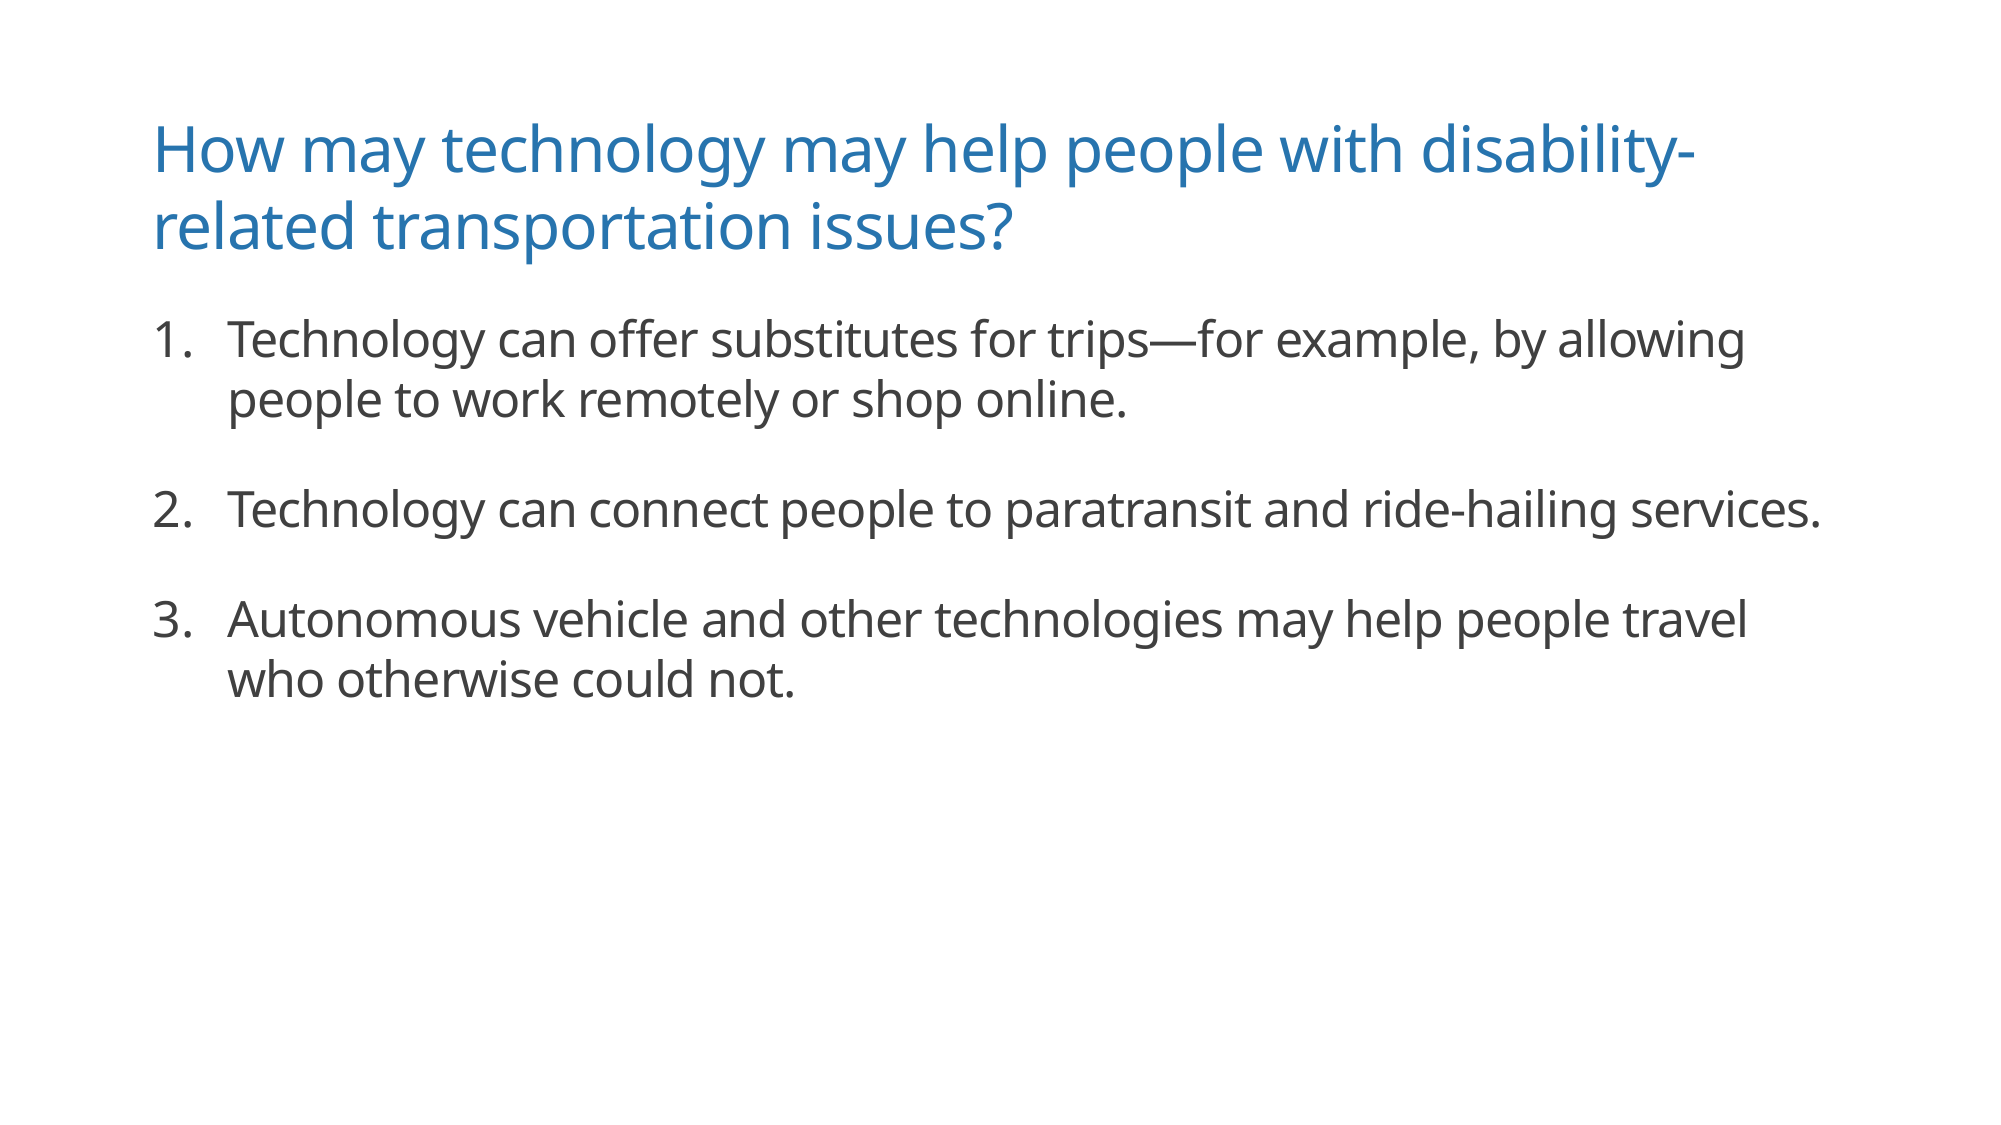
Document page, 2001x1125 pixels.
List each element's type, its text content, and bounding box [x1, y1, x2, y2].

title How may technology may help people with disability-related transportation issues? [137, 100, 1863, 271]
list Technology can offer substitutes for trips—for example, by allowing people to work remotely or shop online. Technology can connect people to paratransit and ride-hailing services. Autonomous vehicle and other technologies may help people travel who otherwise could not. [137, 299, 1863, 1014]
